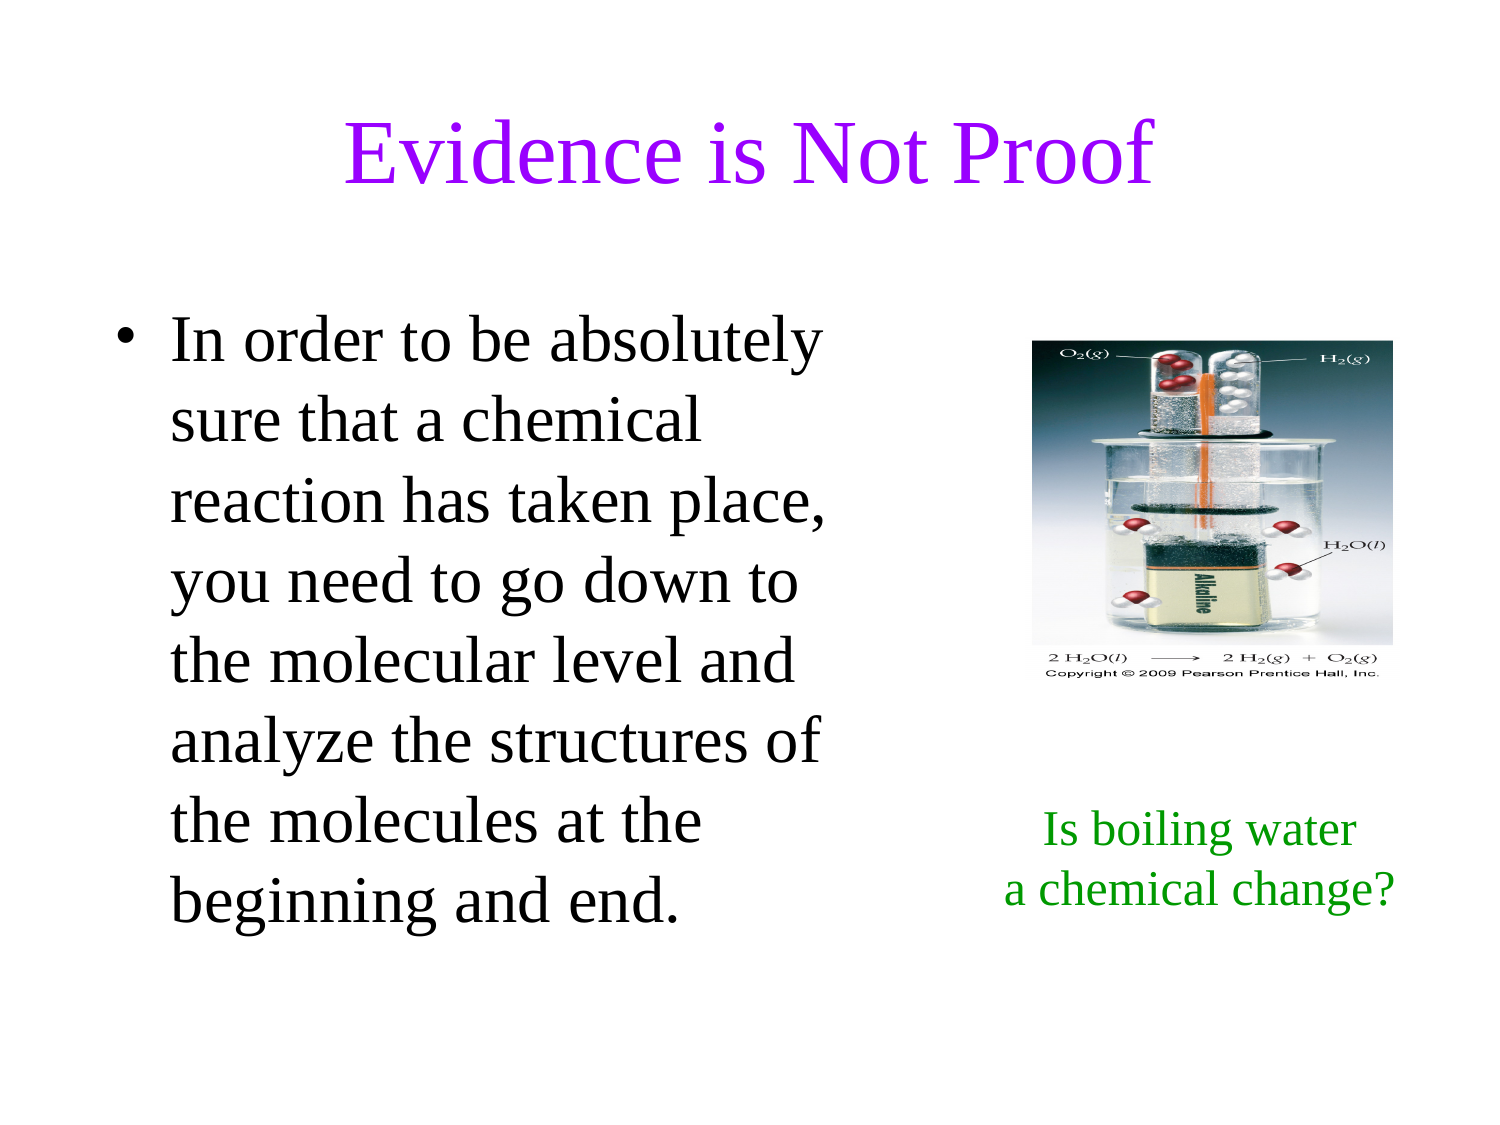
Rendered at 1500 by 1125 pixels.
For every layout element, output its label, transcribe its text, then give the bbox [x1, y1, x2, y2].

text_box Is boiling water a chemical change? [988, 787, 1411, 923]
text_box Evidence is Not Proof [112, 52, 1388, 241]
text_box In order to be absolutely sure that a chemical reaction has taken place, you need to go down to the molecular level and analyze the structures of the molecules at the beginning and end. [99, 287, 913, 963]
picture [1024, 337, 1401, 681]
